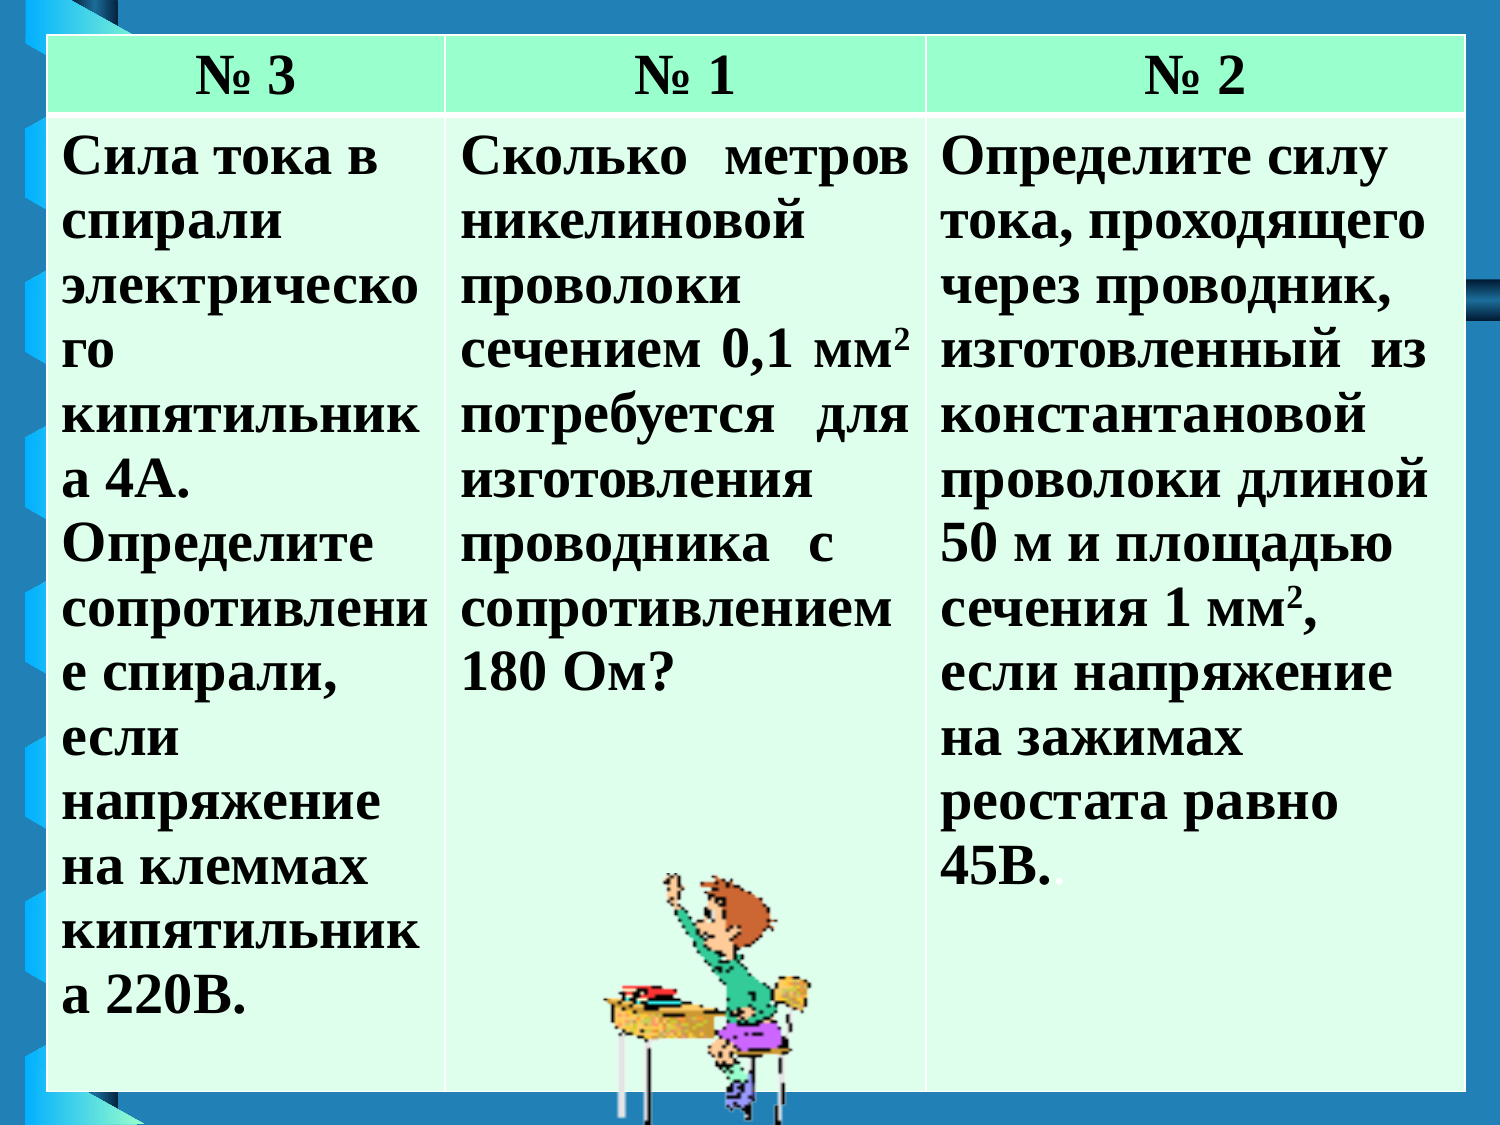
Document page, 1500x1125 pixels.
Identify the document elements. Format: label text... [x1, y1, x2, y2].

table_header № 2 [927, 36, 1464, 112]
table_cell Сила тока в спирали электрического кипятильника 4А. Определите сопротивление спирали, если напряжение на клеммах кипятильника 220В. [48, 118, 444, 1091]
table_cell Определите силу тока, проходящего через проводник, изготовленный из константановой проволоки длиной 50 м и площадью сечения 1 мм2, если напряжение на зажимах реостата равно 45В.. [927, 118, 1464, 1091]
table_cell Сколько метров никелиновой проволоки сечением 0,1 мм2 потребуется для изготовления проводника с сопротивлением 180 Ом? [446, 118, 925, 1091]
table_header № 3 [48, 36, 444, 112]
table_header № 1 [446, 36, 925, 112]
picture [597, 873, 825, 1125]
